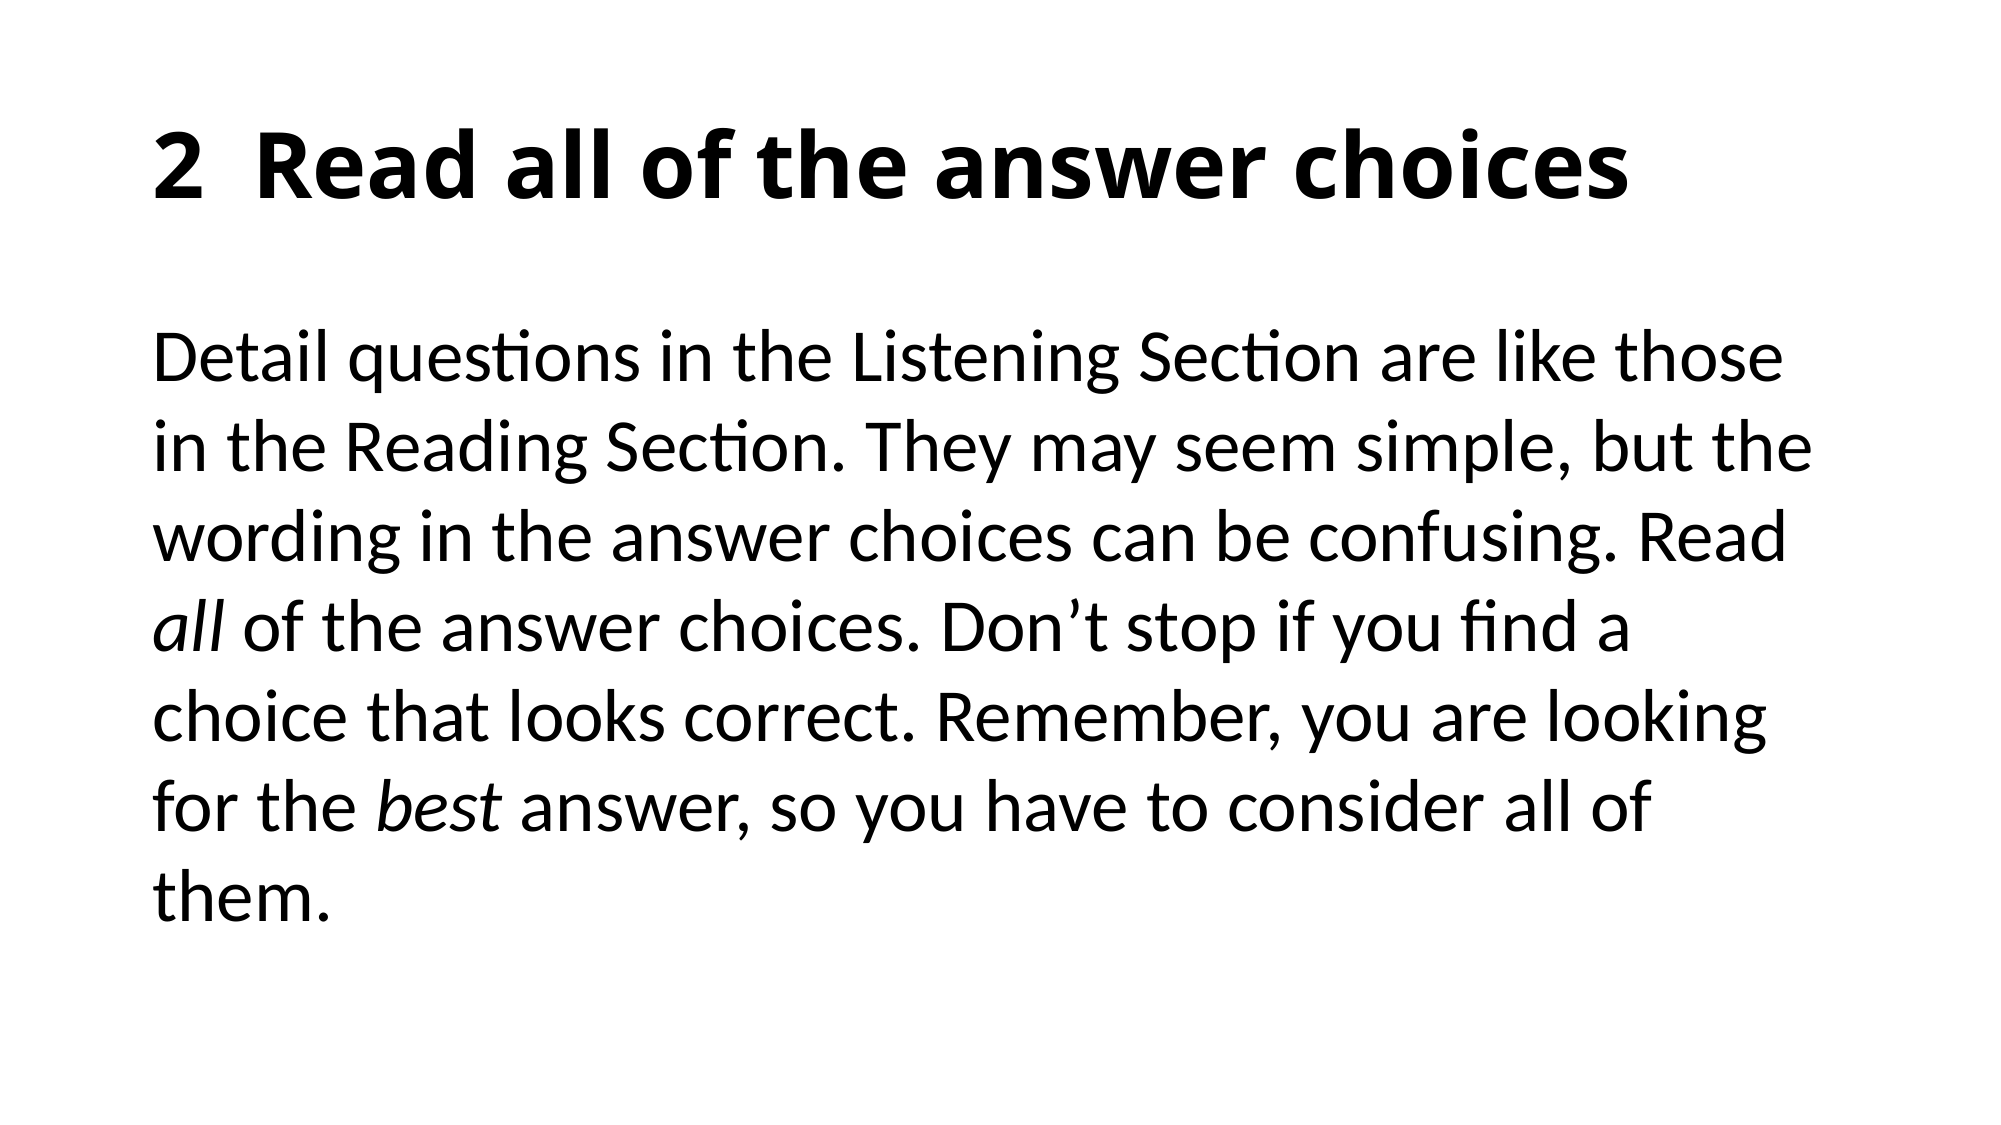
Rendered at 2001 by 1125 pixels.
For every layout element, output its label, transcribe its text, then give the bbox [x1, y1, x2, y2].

list Detail questions in the Listening Section are like those in the Reading Section. They may seem simple, but the wording in the answer choices can be confusing. Read all of the answer choices. Don’t stop if you find a choice that looks correct. Remember, you are looking for the best answer, so you have to consider all of them. [137, 299, 1863, 1014]
title 2 Read all of the answer choices [137, 59, 1863, 278]
